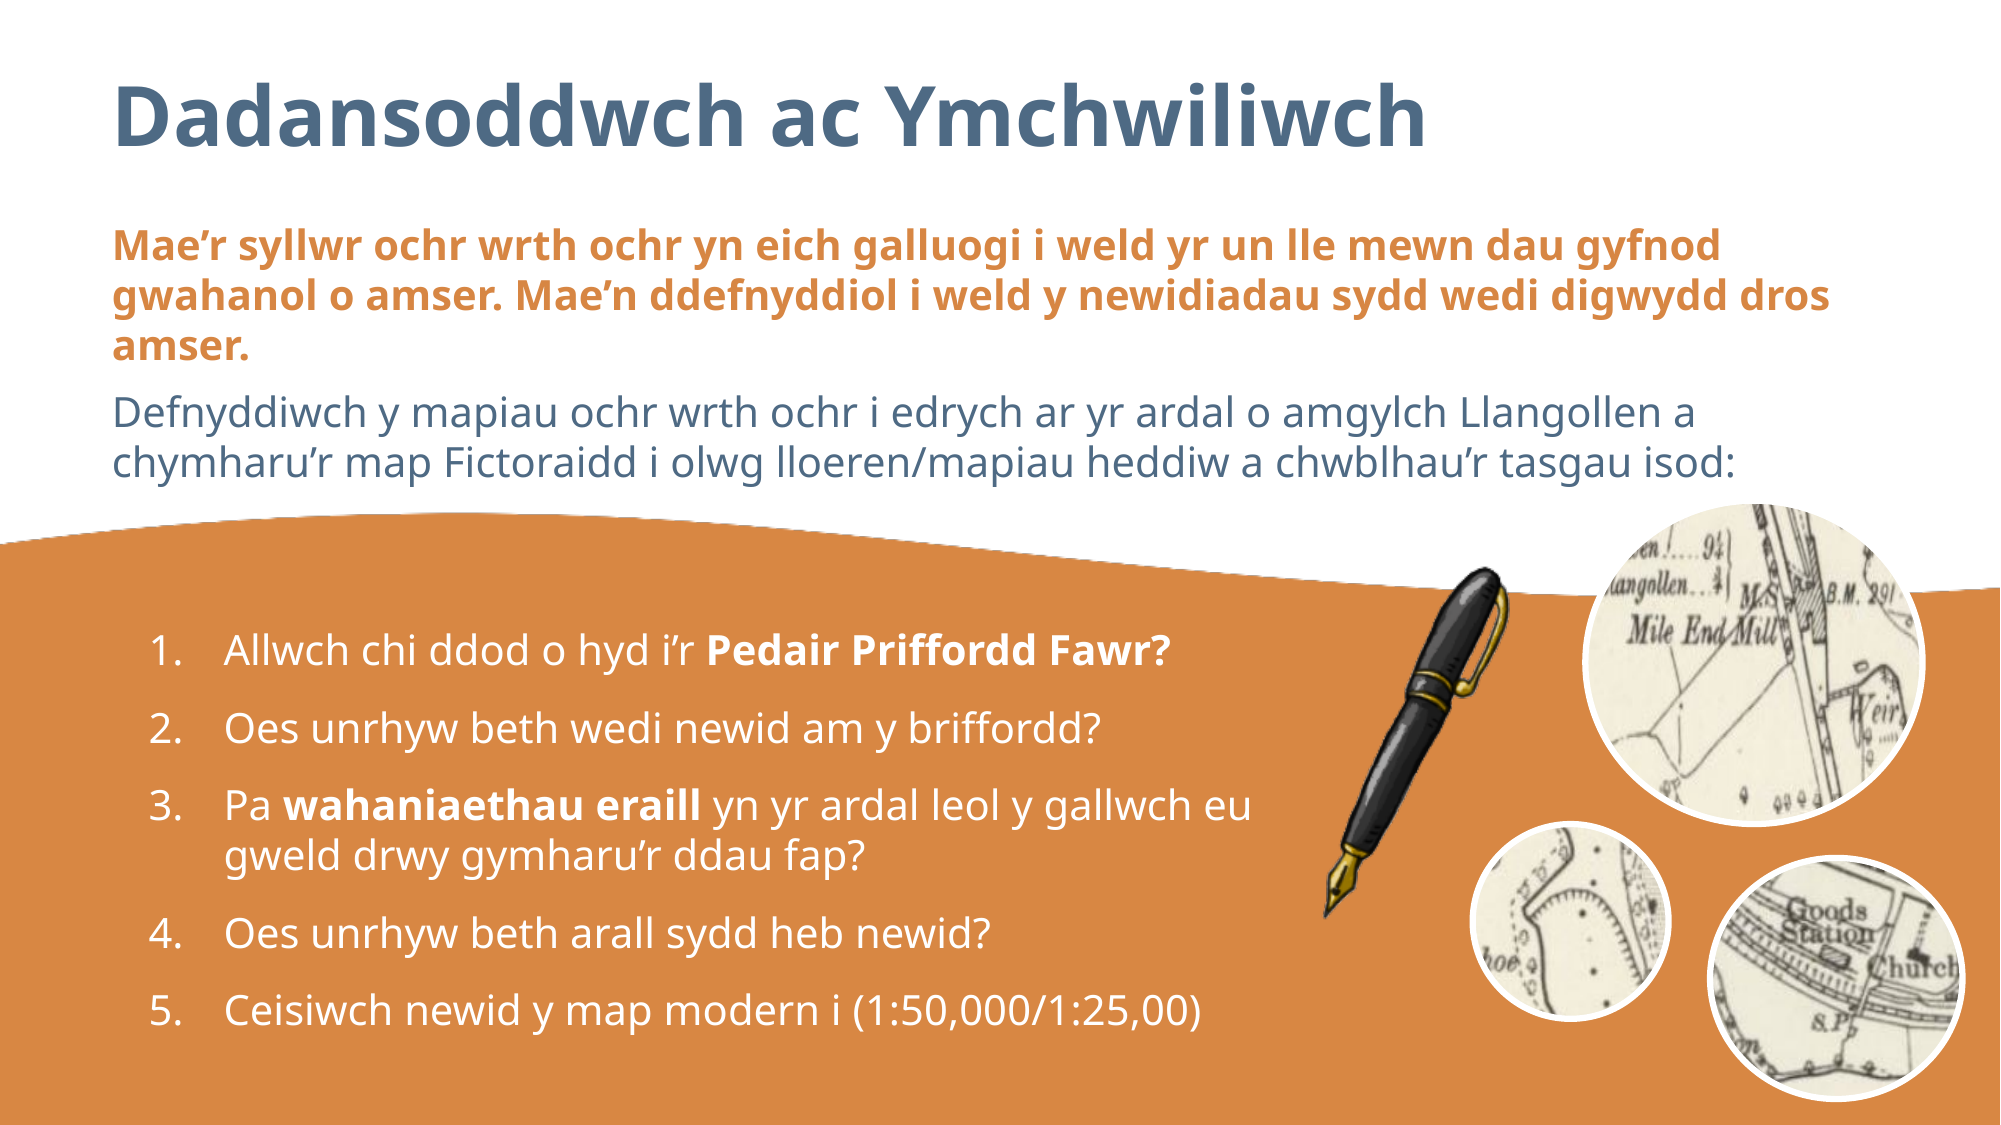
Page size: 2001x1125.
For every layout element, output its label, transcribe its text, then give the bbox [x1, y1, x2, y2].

text_box Dadansoddwch ac Ymchwiliwch [97, 56, 1926, 171]
text_box Mae’r syllwr ochr wrth ochr yn eich galluogi i weld yr un lle mewn dau gyfnod gwahanol o amser. Mae’n ddefnyddiol i weld y newidiadau sydd wedi digwydd dros amser. Defnyddiwch y mapiau ochr wrth ochr i edrych ar yr ardal o amgylch Llangollen a chymharu’r map Fictoraidd i olwg lloeren/mapiau heddiw a chwblhau’r tasgau isod: [97, 211, 1926, 485]
picture [0, 485, 2000, 1125]
